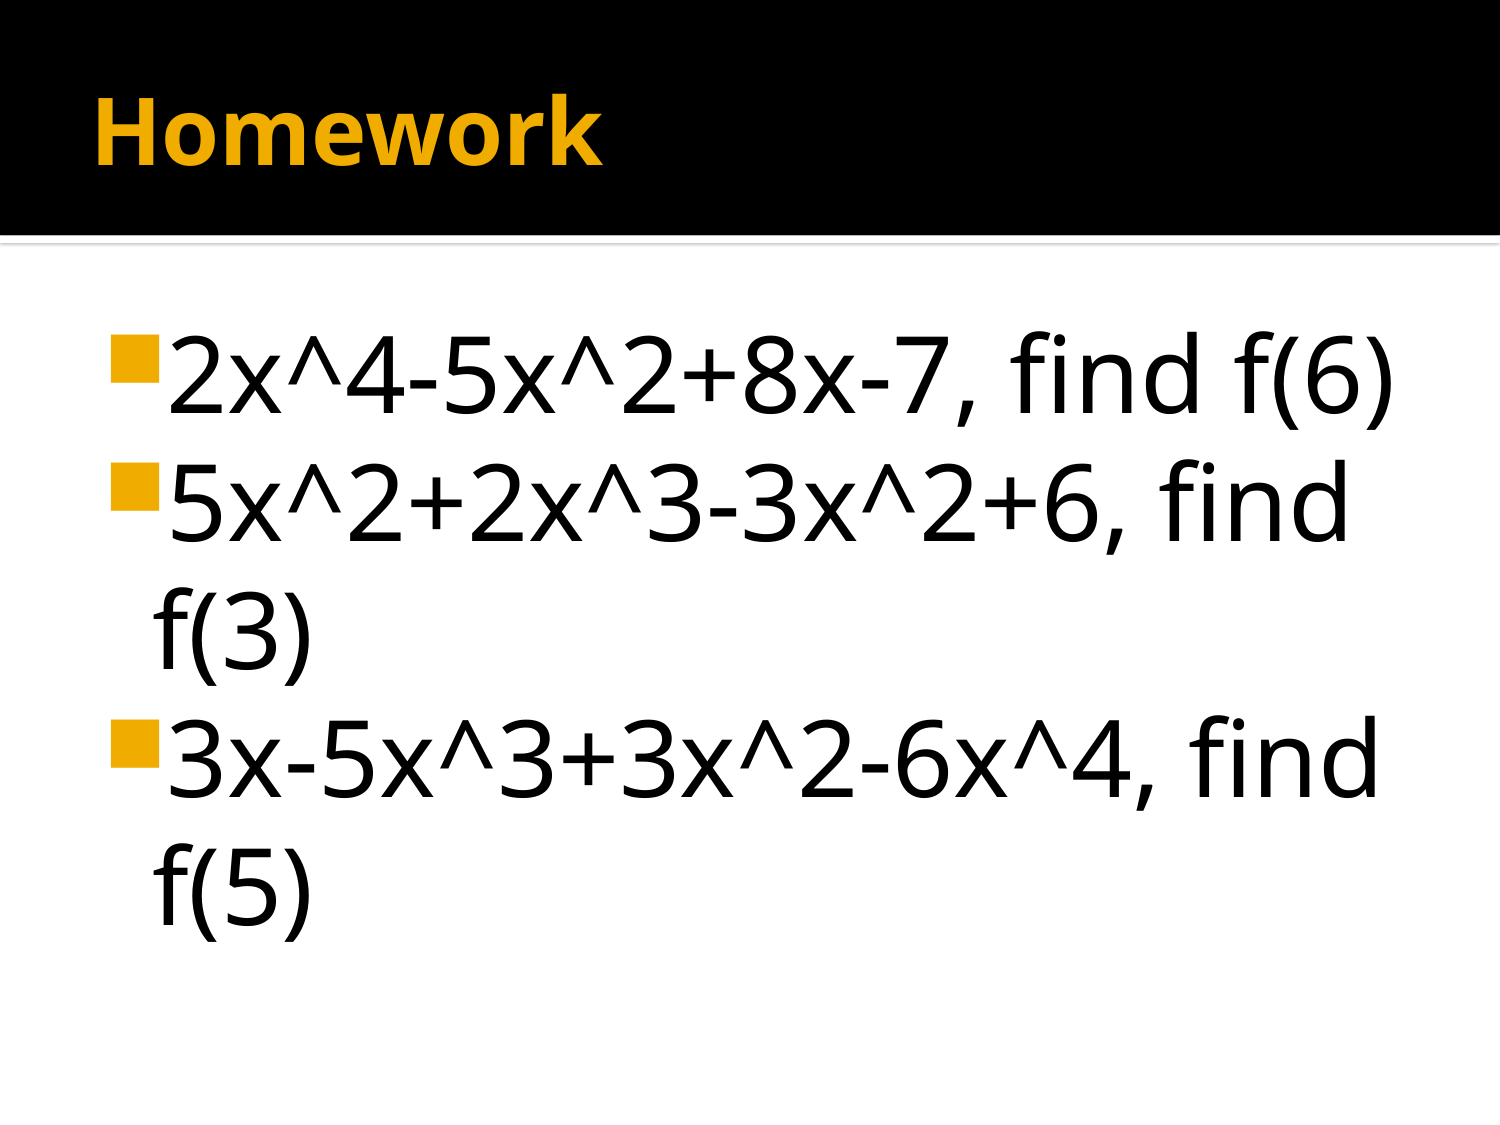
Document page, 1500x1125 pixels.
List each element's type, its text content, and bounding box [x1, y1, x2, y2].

list 2x^4-5x^2+8x-7, find f(6) 5x^2+2x^3-3x^2+6, find f(3) 3x-5x^3+3x^2-6x^4, find f(5) [75, 291, 1425, 1050]
title Homework [75, 25, 1425, 231]
